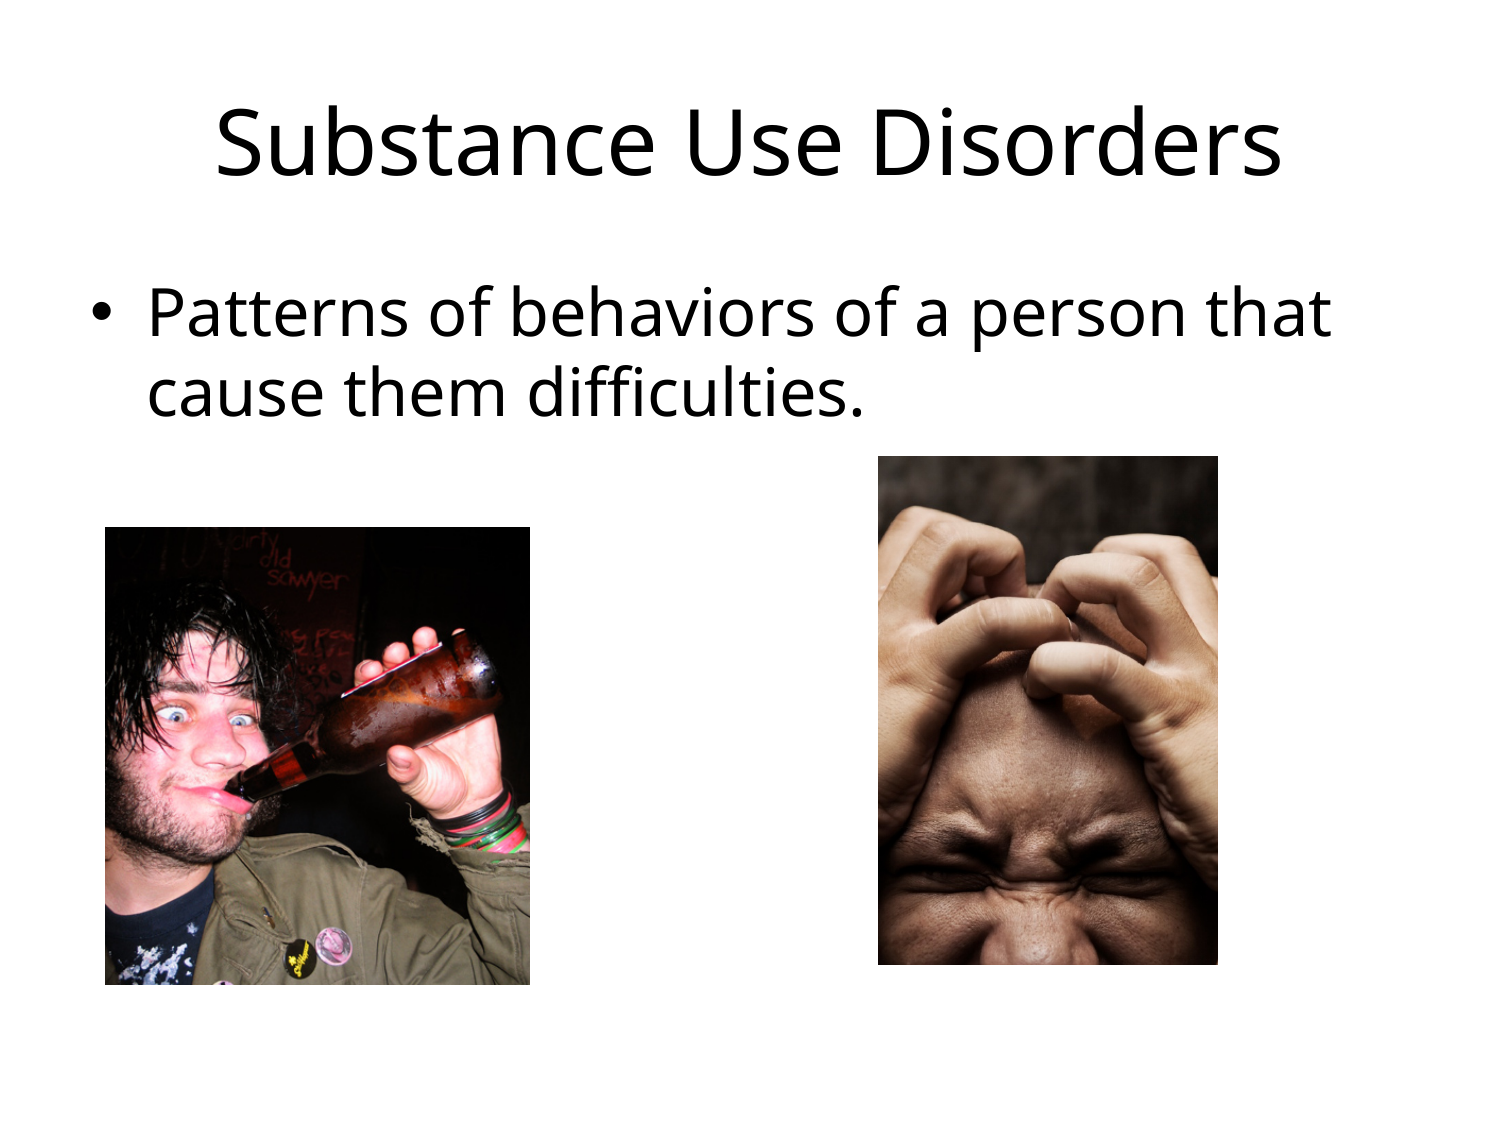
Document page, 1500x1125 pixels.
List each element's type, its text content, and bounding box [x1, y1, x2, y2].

title Substance Use Disorders [75, 45, 1425, 233]
list Patterns of behaviors of a person that cause them difficulties. [75, 262, 1425, 1005]
picture [105, 527, 530, 985]
picture [878, 456, 1219, 966]
